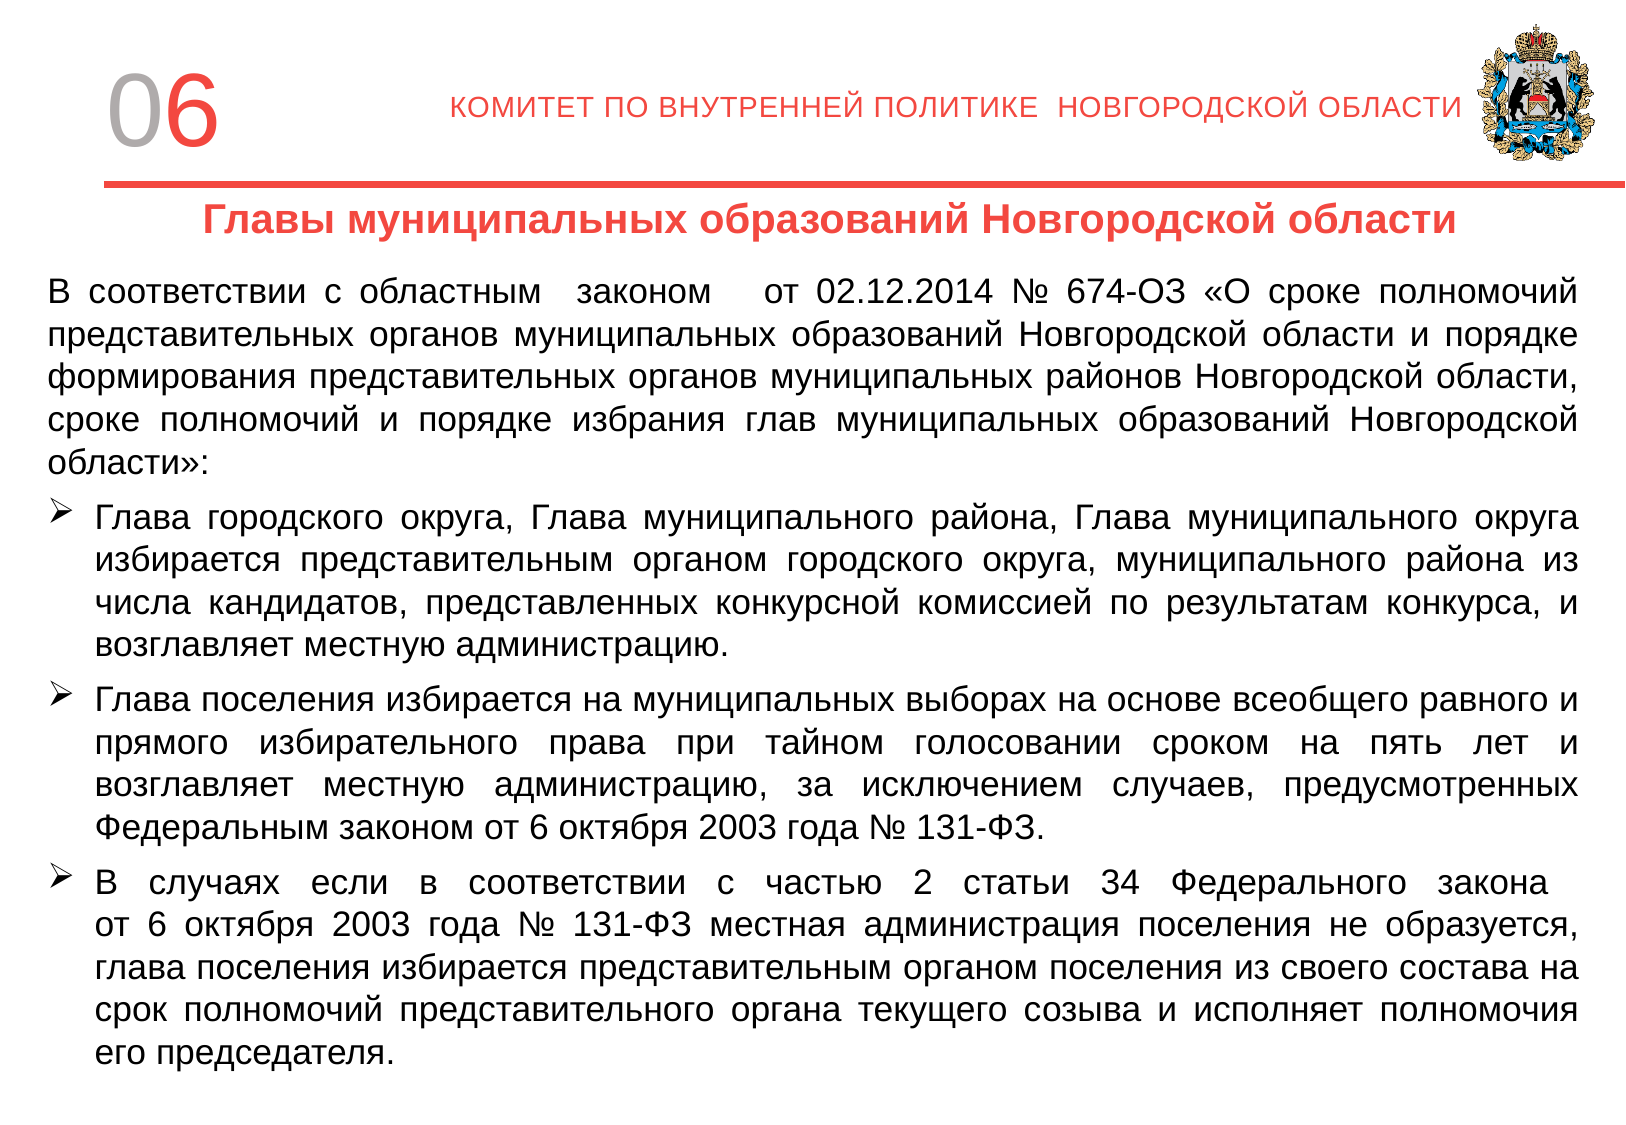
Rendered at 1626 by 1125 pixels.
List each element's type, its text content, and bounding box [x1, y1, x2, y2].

text_box В соответствии с областным законом от 02.12.2014 № 674-ОЗ «О сроке полномочий представительных органов муниципальных образований Новгородской области и порядке формирования представительных органов муниципальных районов Новгородской области, сроке полномочий и порядке избрания глав муниципальных образований Новгородской области»: Глава городского округа, Глава муниципального района, Глава муниципального округа избирается представительным органом городского округа, муниципального района из числа кандидатов, представленных конкурсной комиссией по результатам конкурса, и возглавляет местную администрацию. Глава поселения избирается на муниципальных выборах на основе всеобщего равного и прямого избирательного права при тайном голосовании сроком на пять лет и возглавляет местную администрацию, за исключением случаев, предусмотренных Федеральным законом от 6 октября 2003 года № 131-ФЗ. В случаях если в соответствии с частью 2 статьи 34 Федерального закона от 6 октября 2003 года № 131-ФЗ местная администрация поселения не образуется, глава поселения избирается представительным органом поселения из своего состава на срок полномочий представительного органа текущего созыва и исполняет полномочия его председателя. [32, 261, 1595, 1125]
text_box 06 [103, 42, 286, 170]
text_box Главы муниципальных образований Новгородской области [187, 193, 1620, 250]
text_box КОМИТЕТ ПО ВНУТРЕННЕЙ ПОЛИТИКЕ НОВГОРОДСКОЙ ОБЛАСТИ [434, 84, 1472, 129]
picture [1477, 24, 1595, 161]
